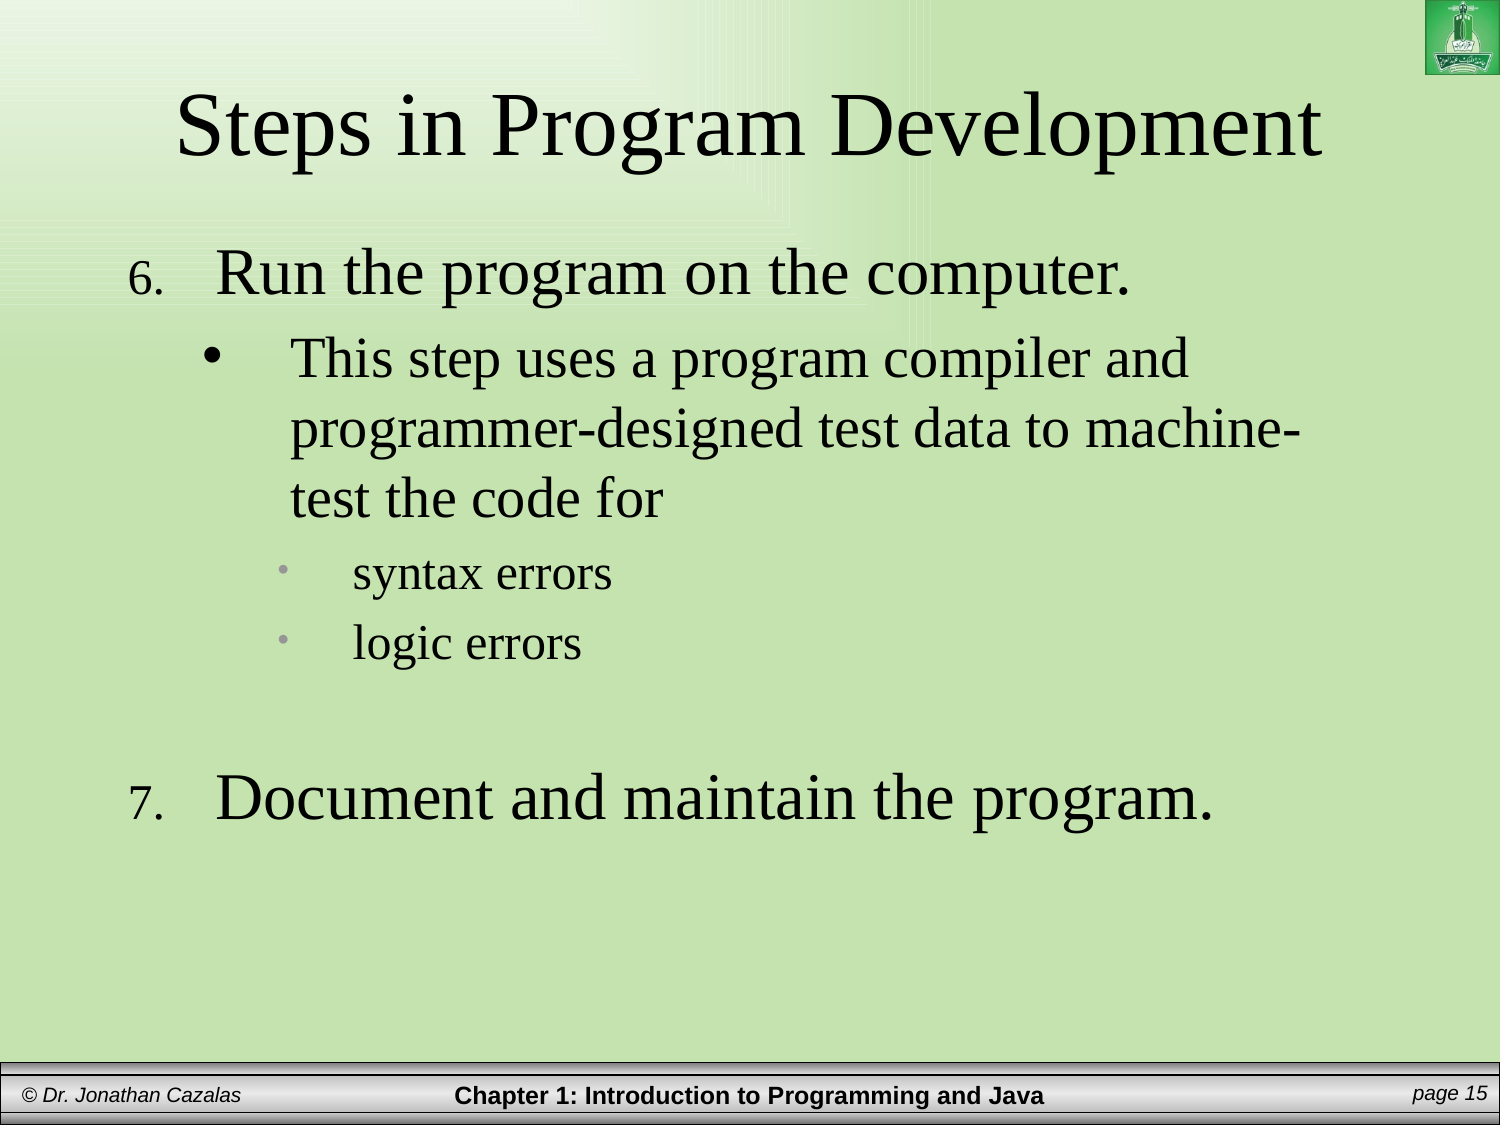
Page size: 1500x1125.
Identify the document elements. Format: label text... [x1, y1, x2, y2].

picture [1425, 0, 1500, 75]
list Run the program on the computer. This step uses a program compiler and programmer-designed test data to machine-test the code for syntax errors logic errors Document and maintain the program. [112, 220, 1388, 947]
title Steps in Program Development [112, 26, 1388, 211]
